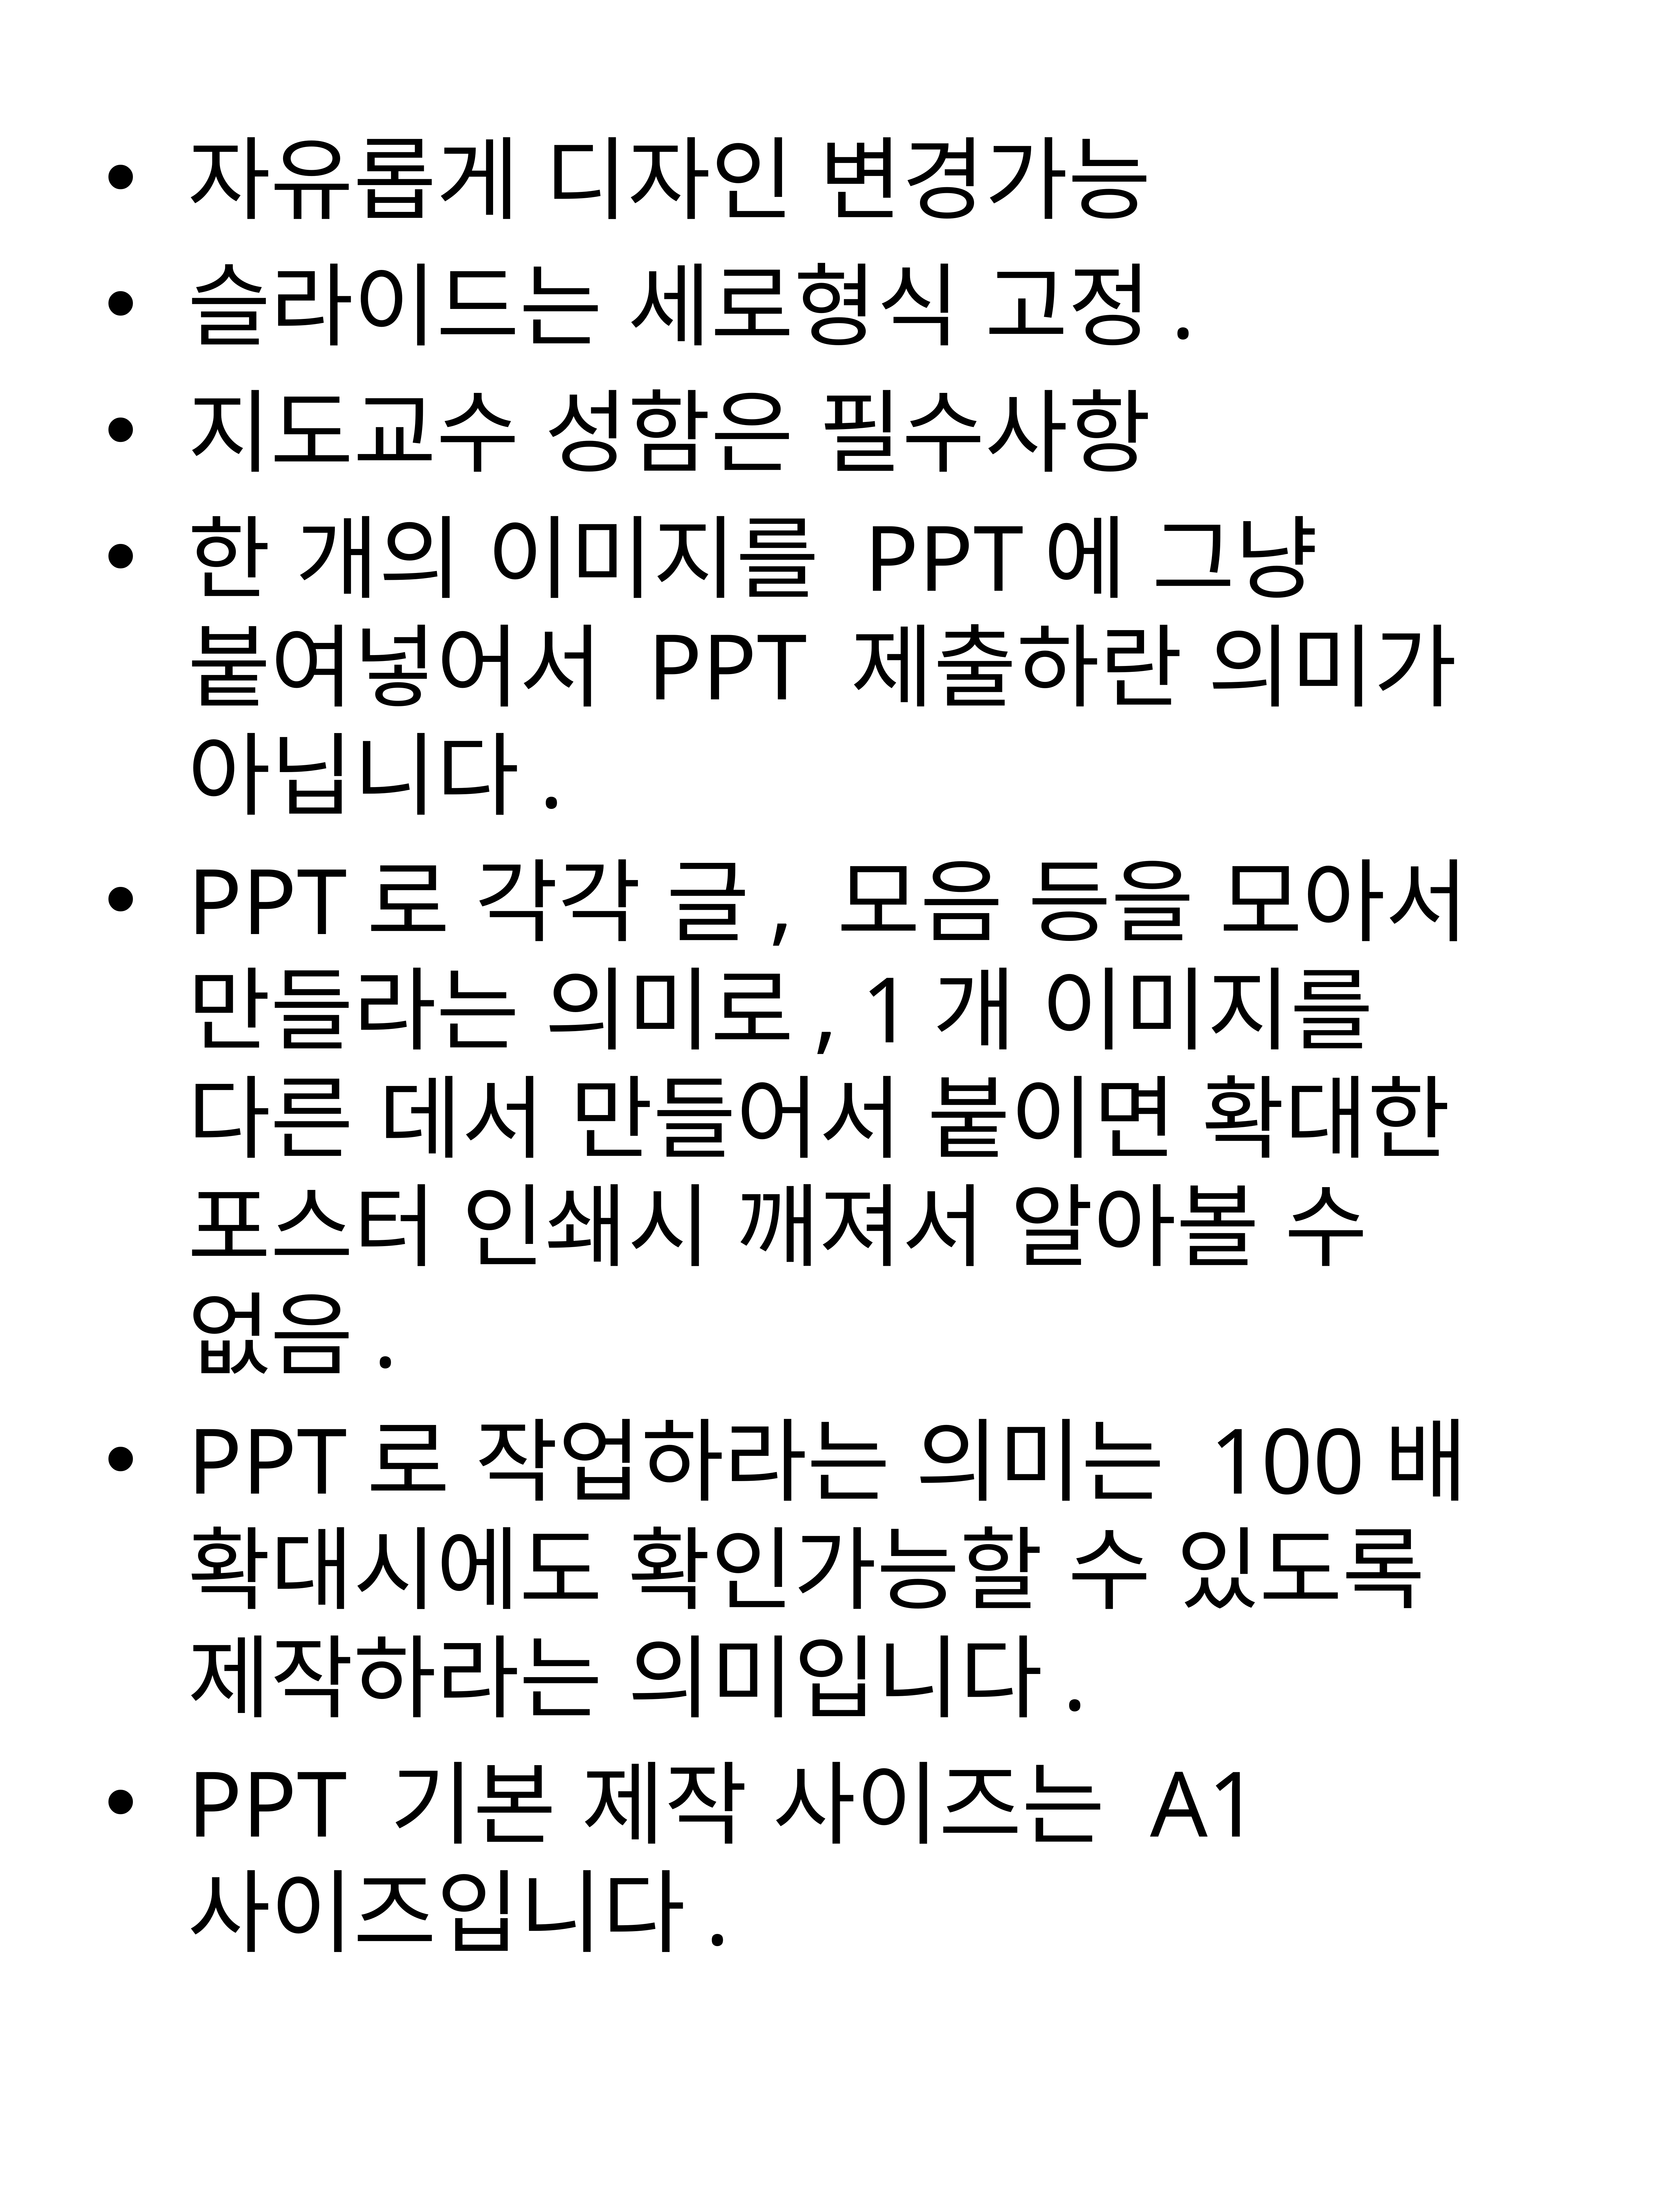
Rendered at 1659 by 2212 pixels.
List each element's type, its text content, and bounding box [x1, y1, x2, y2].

list 자유롭게 디자인 변경가능 슬라이드는 세로형식 고정. 지도교수 성함은 필수사항 한 개의 이미지를 PPT에 그냥 붙여넣어서 PPT 제출하란 의미가 아닙니다. PPT로 각각 글, 모음 등을 모아서 만들라는 의미로, 1개 이미지를 다른 데서 만들어서 붙이면 확대한 포스터 인쇄시 깨져서 알아볼 수 없음. PPT로 작업하라는 의미는 100배 확대시에도 확인가능할 수 있도록 제작하라는 의미입니다. PPT 기본 제작 사이즈는 A1사이즈입니다. [83, 110, 1576, 1976]
